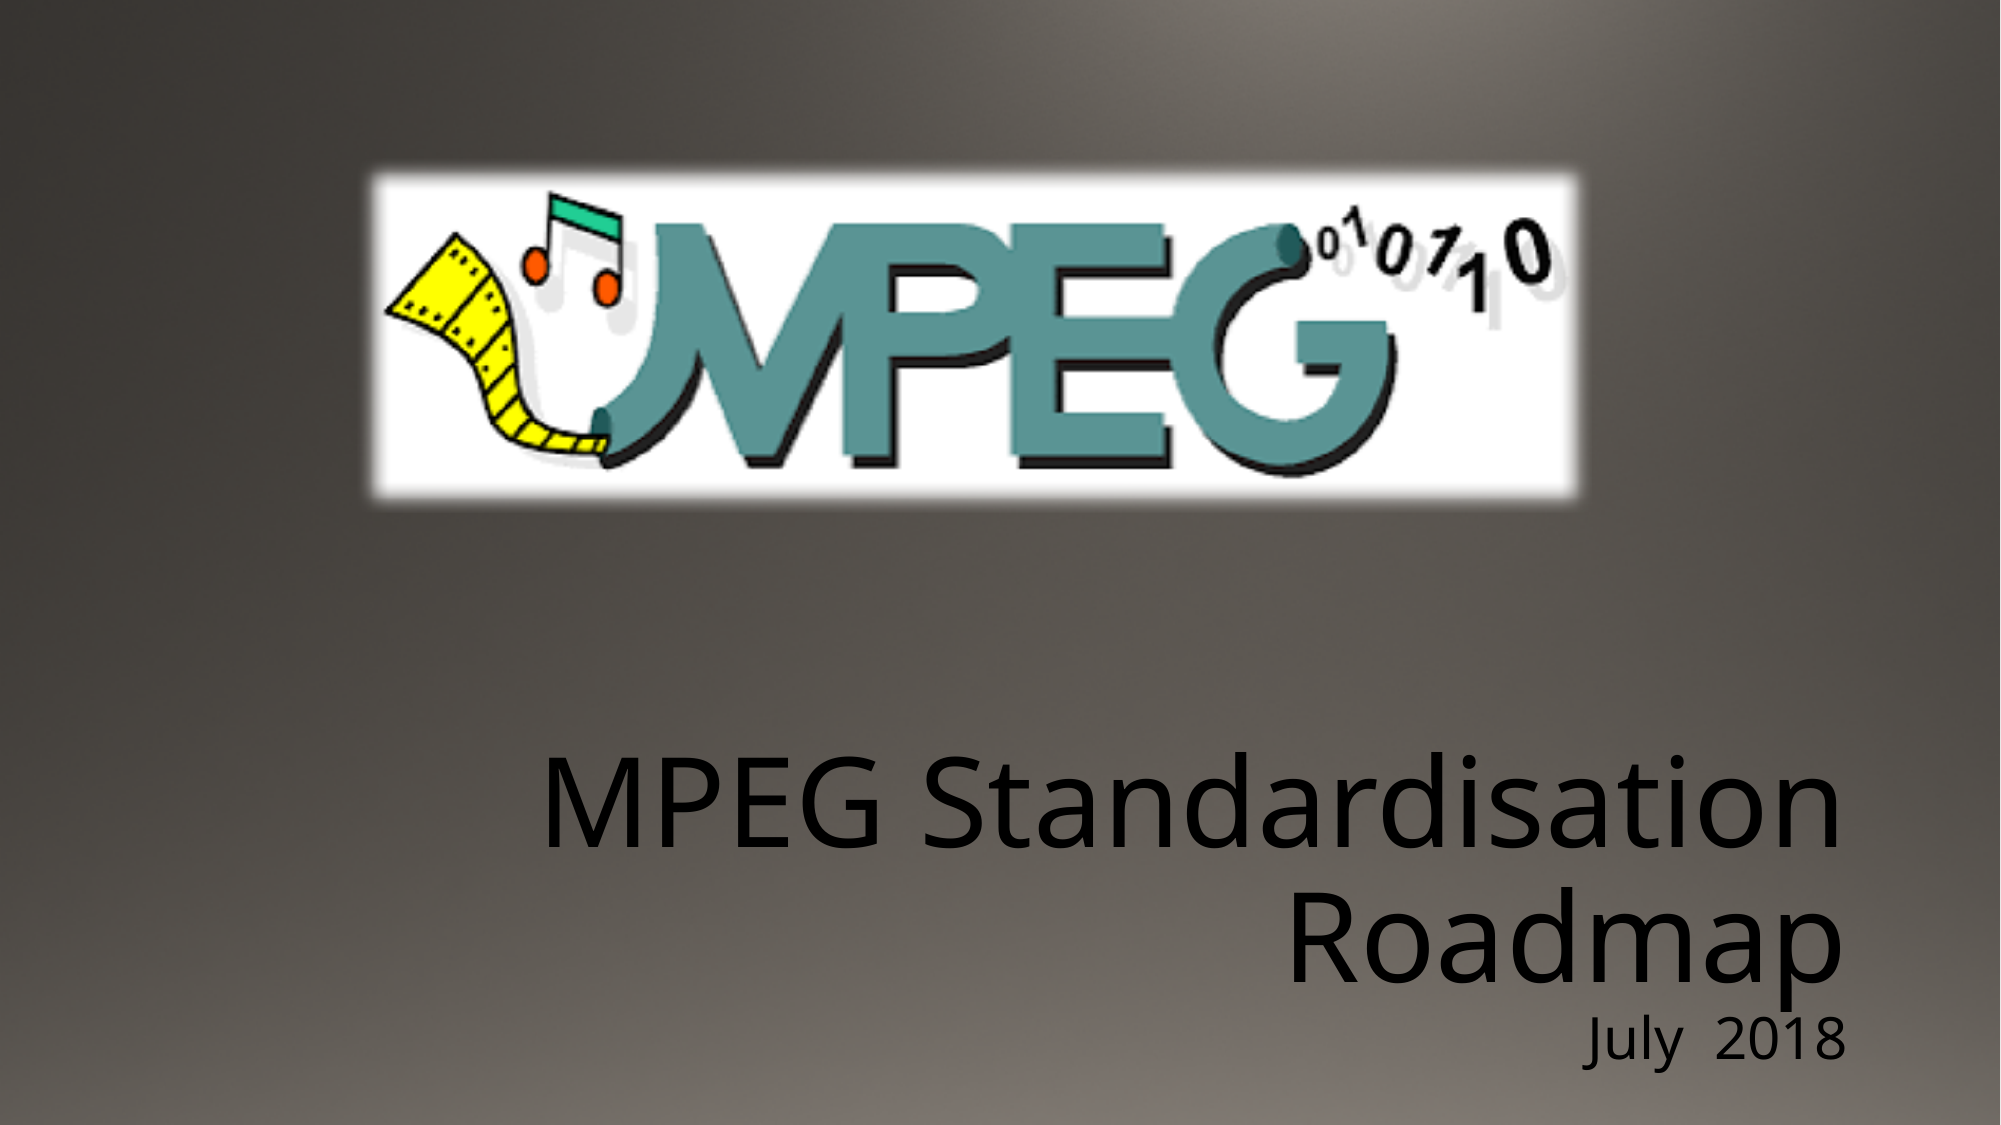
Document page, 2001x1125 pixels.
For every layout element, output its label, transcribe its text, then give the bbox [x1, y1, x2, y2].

picture [0, 0, 2001, 1125]
title MPEG Standardisation Roadmap July 2018 [362, 732, 1863, 1002]
